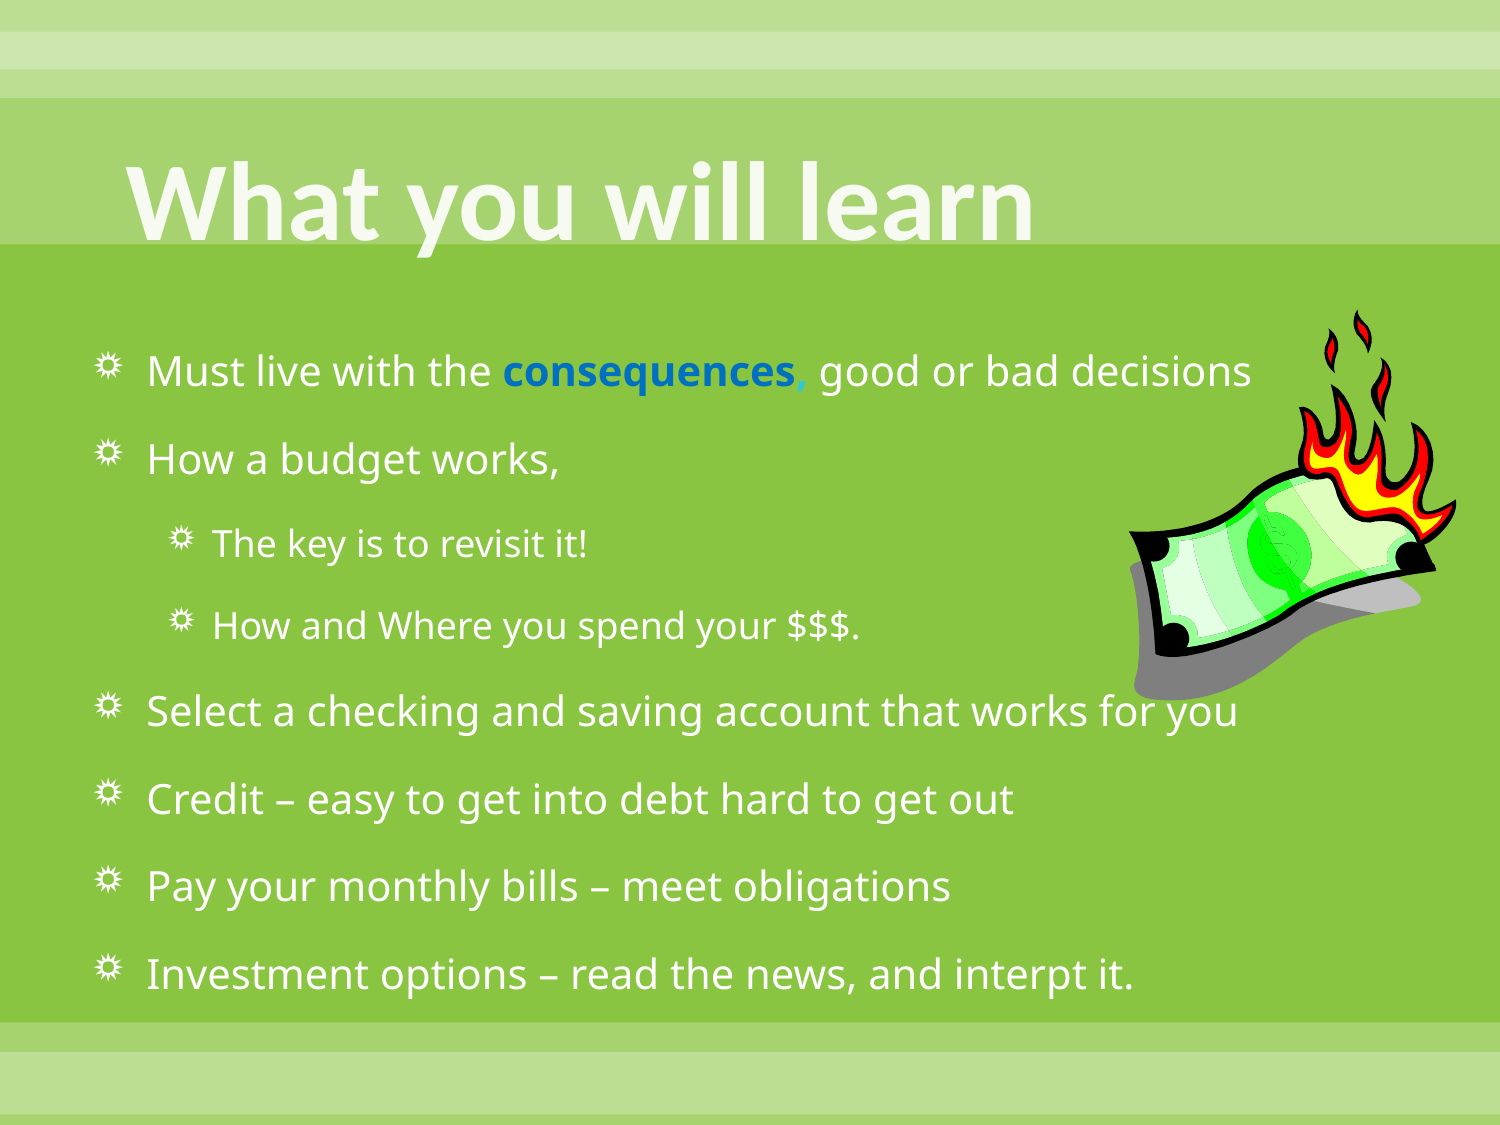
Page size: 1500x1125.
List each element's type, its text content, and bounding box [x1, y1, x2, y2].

picture [0, 0, 1500, 1125]
title What you will learn [110, 30, 1390, 271]
list Must live with the consequences, good or bad decisions How a budget works, The key is to revisit it! How and Where you spend your $$$. Select a checking and saving account that works for you Credit – easy to get into debt hard to get out Pay your monthly bills – meet obligations Investment options – read the news, and interpt it. [75, 337, 1332, 1063]
